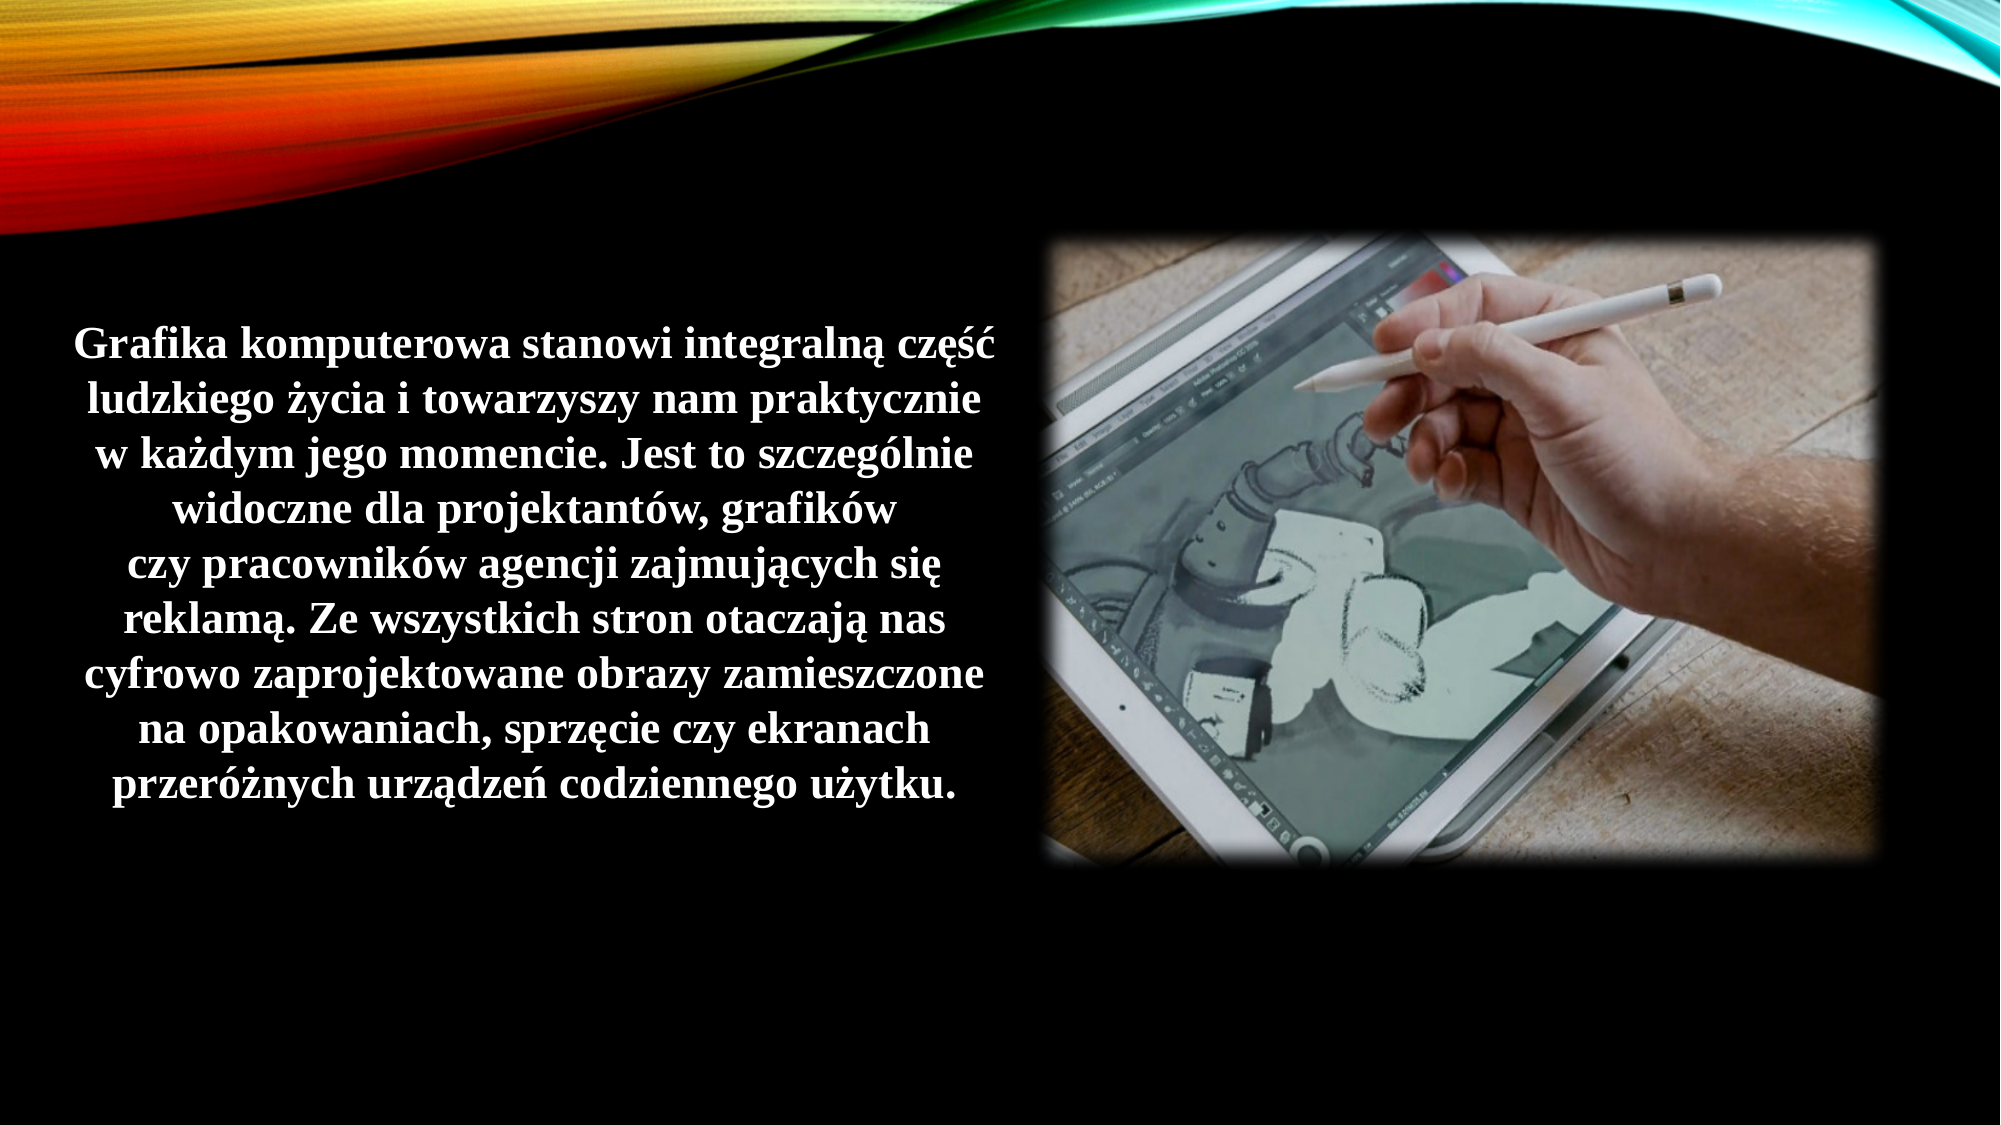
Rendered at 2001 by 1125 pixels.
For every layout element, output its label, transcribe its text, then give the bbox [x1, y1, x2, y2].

text_box Grafika komputerowa stanowi integralną część ludzkiego życia i towarzyszy nam praktycznie w każdym jego momencie. Jest to szczególnie widoczne dla projektantów, grafików czy pracowników agencji zajmujących się reklamą. Ze wszystkich stron otaczają nas cyfrowo zaprojektowane obrazy zamieszczone na opakowaniach, sprzęcie czy ekranach przeróżnych urządzeń codziennego użytku. [34, 305, 1034, 815]
picture [0, 0, 2000, 873]
